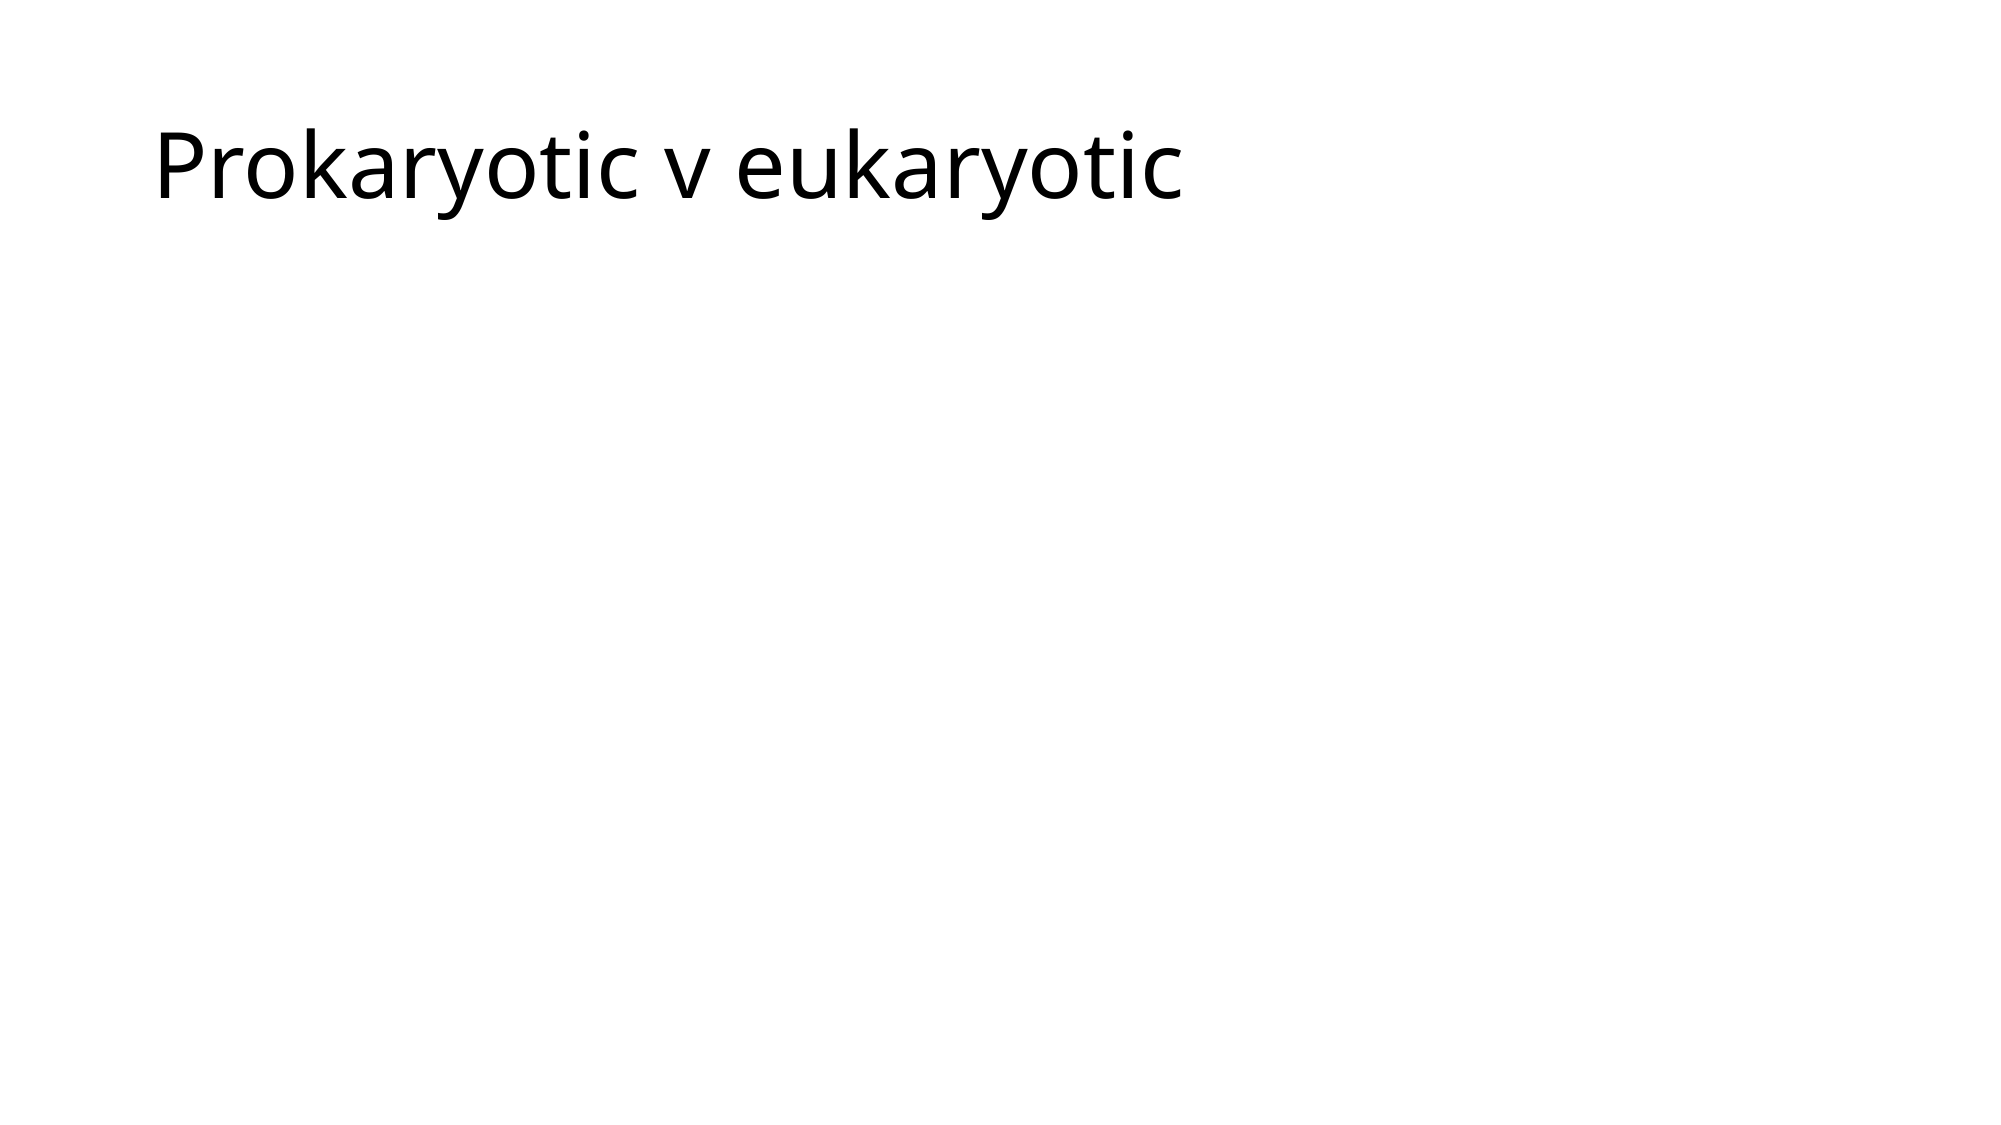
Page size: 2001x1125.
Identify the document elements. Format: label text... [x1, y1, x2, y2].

title Prokaryotic v eukaryotic [137, 59, 1863, 278]
